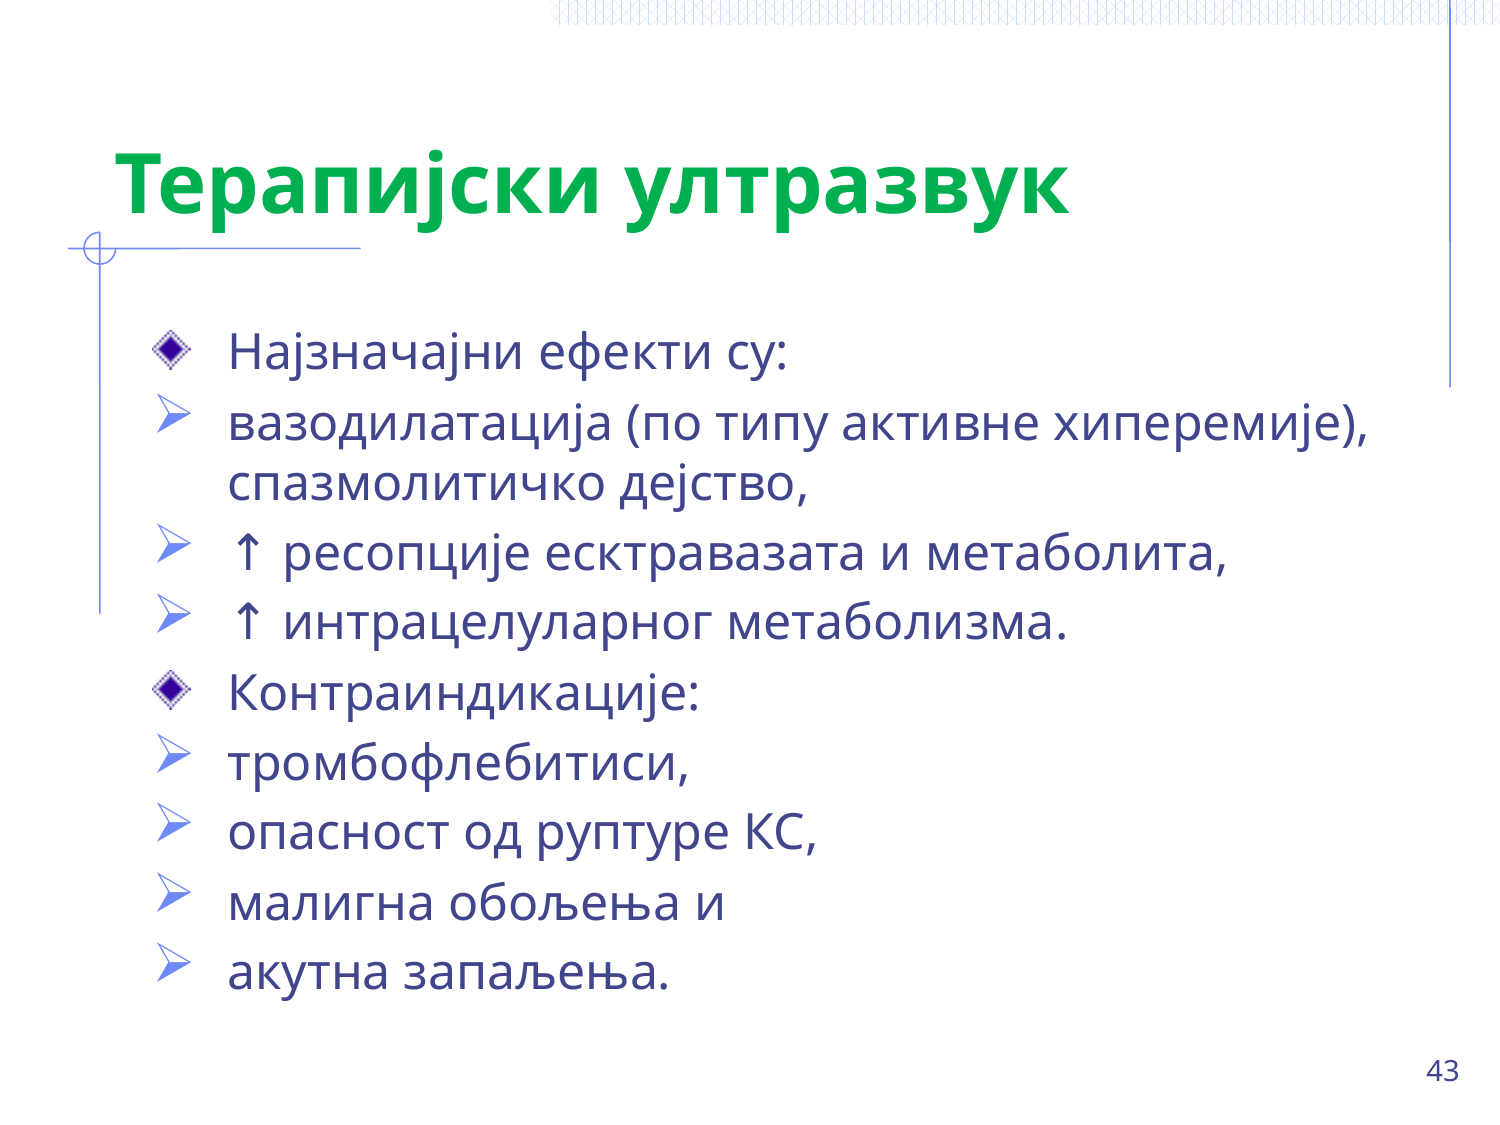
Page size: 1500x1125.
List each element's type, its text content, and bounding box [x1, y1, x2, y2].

title Терапијски ултразвук [99, 49, 1376, 238]
picture [152, 330, 191, 370]
picture [152, 670, 191, 710]
list Најзначајни ефекти су: вазодилатација (по типу активне хиперемије), спазмолитичко дејство, ↑ ресопције есктравазата и метаболита, ↑ интрацелуларног метаболизма. Контраиндикације: тромбофлебитиси, опасност од руптуре КС, малигна обољења и акутна запаљења. [137, 312, 1413, 988]
slide_number 43 [1162, 1025, 1475, 1100]
